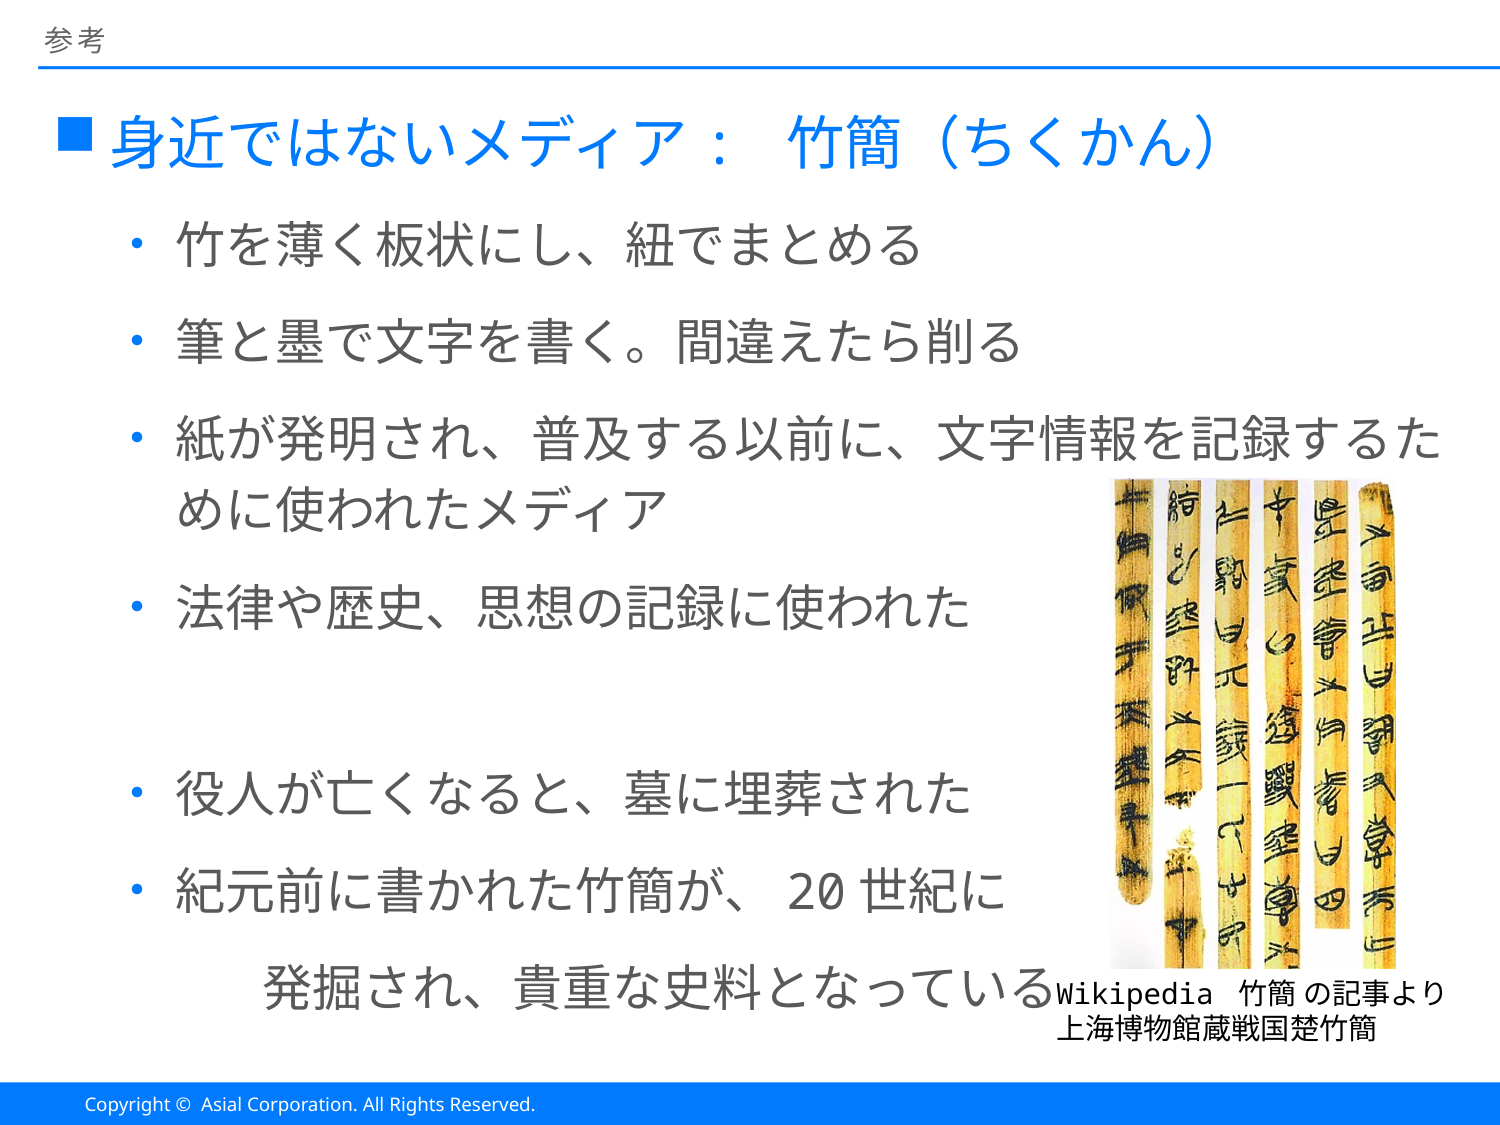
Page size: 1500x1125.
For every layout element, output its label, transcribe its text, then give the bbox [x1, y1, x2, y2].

picture [1109, 478, 1396, 969]
title 参考 [29, 7, 1223, 72]
list 身近ではないメディア: 竹簡（ちくかん） 竹を薄く板状にし、紐でまとめる 筆と墨で文字を書く。間違えたら削る 紙が発明され、普及する以前に、文字情報を記録するために使われたメディア 法律や歴史、思想の記録に使われた 役人が亡くなると、墓に埋葬された 紀元前に書かれた竹簡が、20世紀に 発掘され、貴重な史料となっている [38, 84, 1459, 988]
text_box Wikipedia 竹簡 の記事より 上海博物館蔵戦国楚竹簡 [1041, 968, 1464, 1053]
